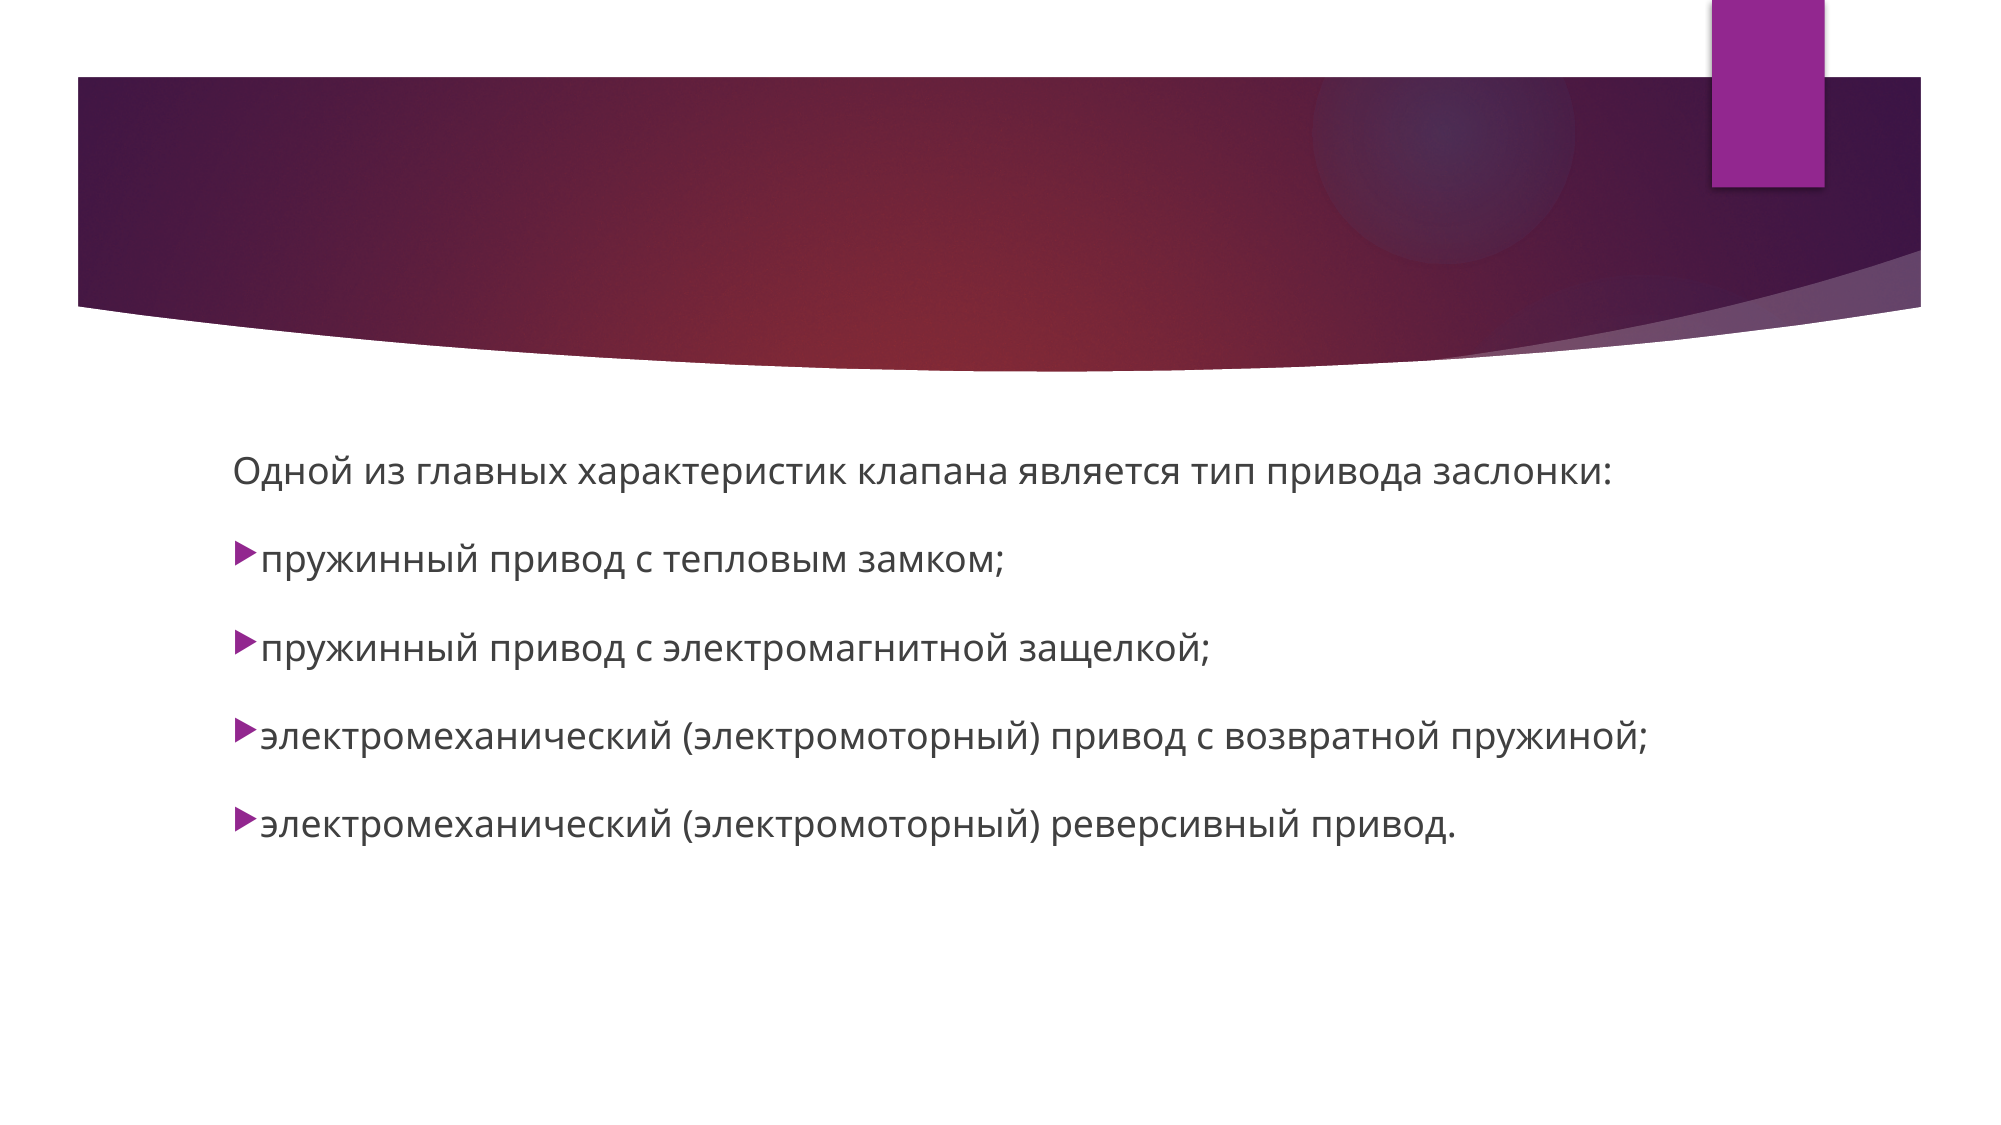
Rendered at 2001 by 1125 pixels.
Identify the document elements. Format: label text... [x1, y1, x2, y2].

list Одной из главных характеристик клапана является тип привода заслонки: пружинный привод с тепловым замком; пружинный привод с электромагнитной защелкой; электромеханический (электромоторный) привод с возвратной пружиной; электромеханический (электромоторный) реверсивный привод. [143, 417, 1842, 1036]
